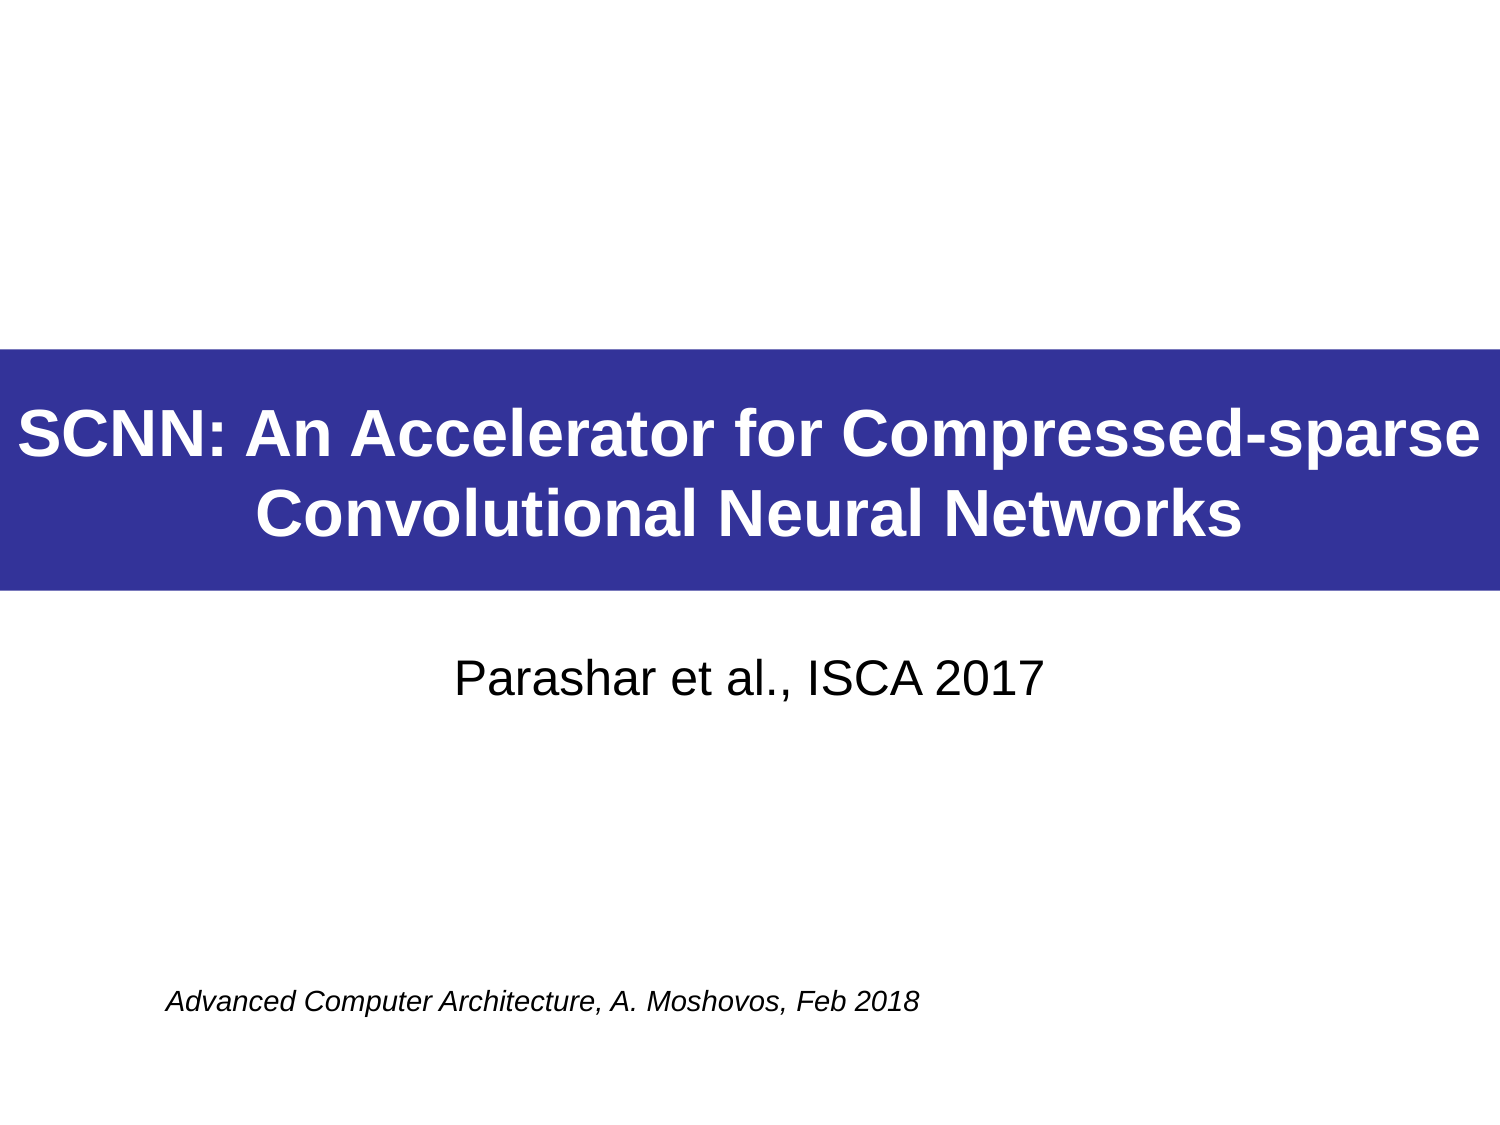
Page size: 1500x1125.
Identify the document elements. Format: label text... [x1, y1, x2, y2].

title SCNN: An Accelerator for Compressed-sparse Convolutional Neural Networks [0, 349, 1500, 591]
text_box Advanced Computer Architecture, A. Moshovos, Feb 2018 [151, 974, 936, 1025]
subtitle Parashar et al., ISCA 2017 [225, 637, 1275, 925]
